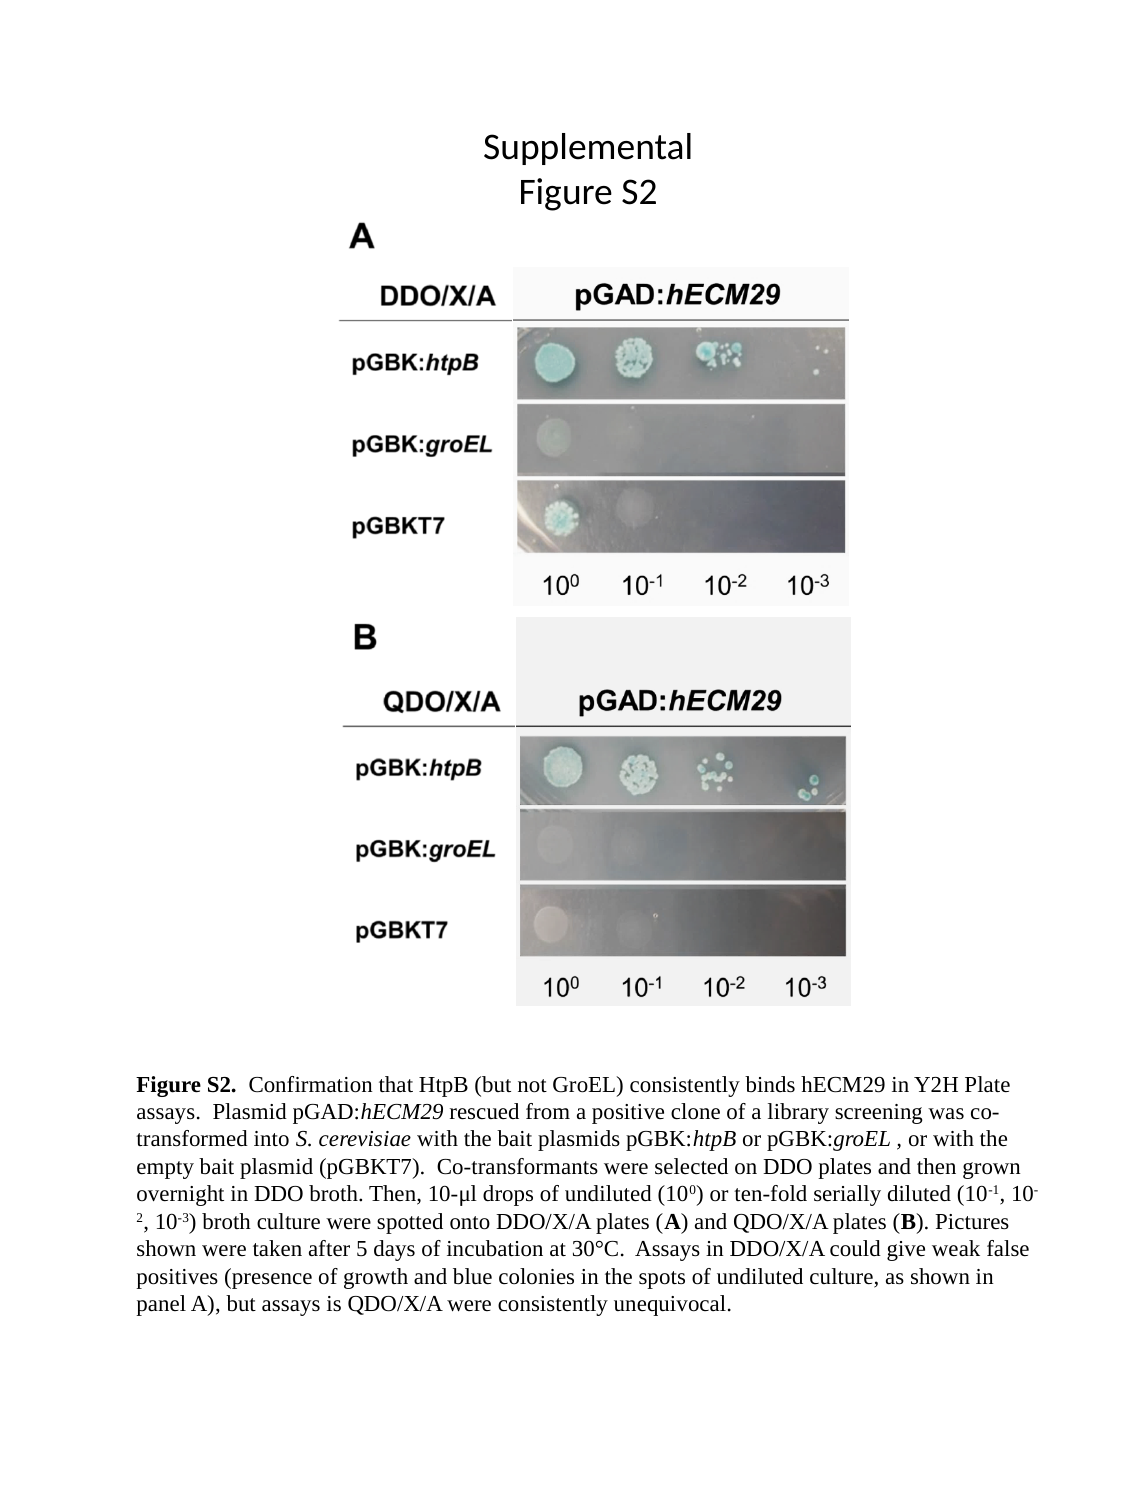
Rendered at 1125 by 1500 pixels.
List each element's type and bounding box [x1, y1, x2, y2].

text_box [121, 114, 1056, 1327]
